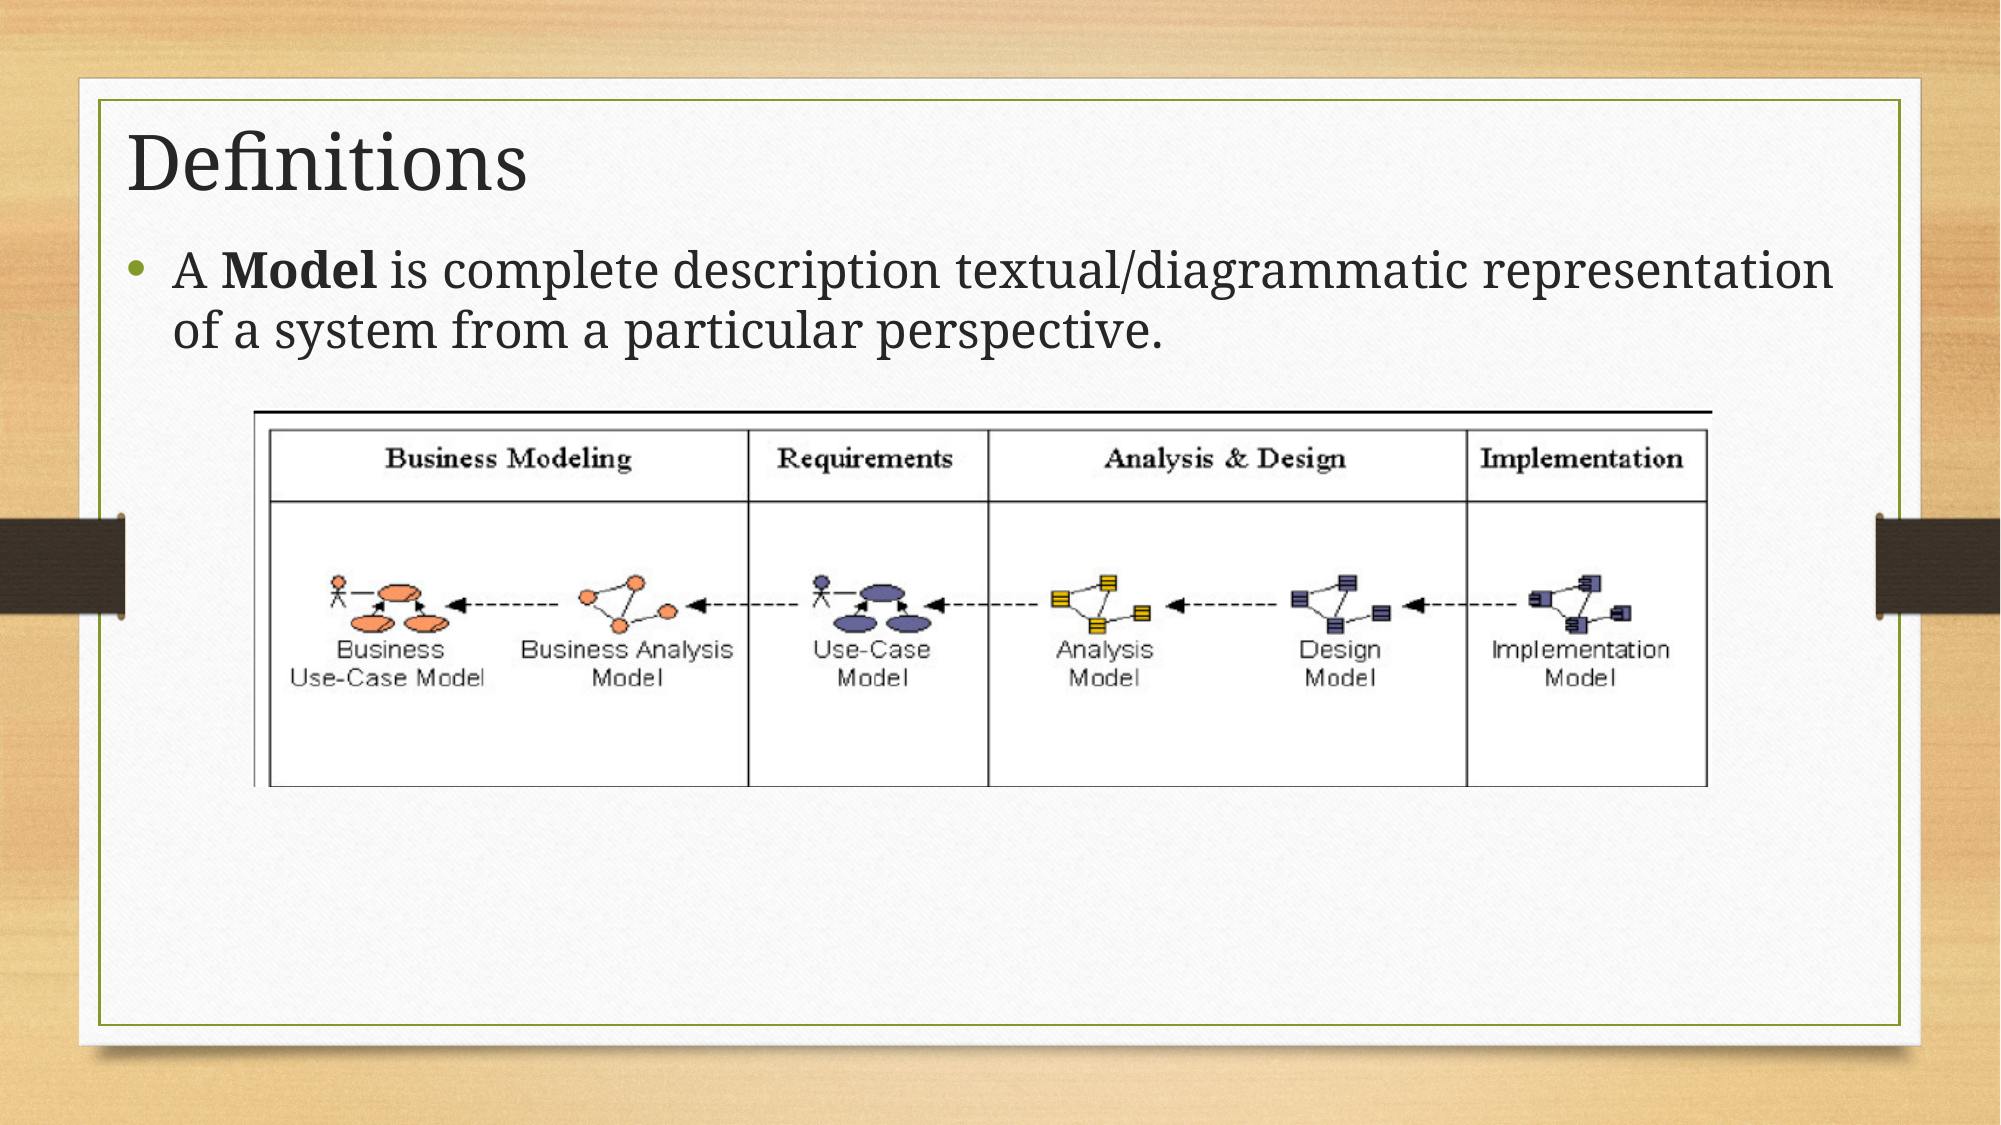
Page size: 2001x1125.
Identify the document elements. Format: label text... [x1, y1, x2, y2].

list A Model is complete description textual/diagrammatic representation of a system from a particular perspective. [110, 230, 1878, 964]
title Definitions [110, 105, 1878, 214]
picture [0, 0, 2001, 1125]
